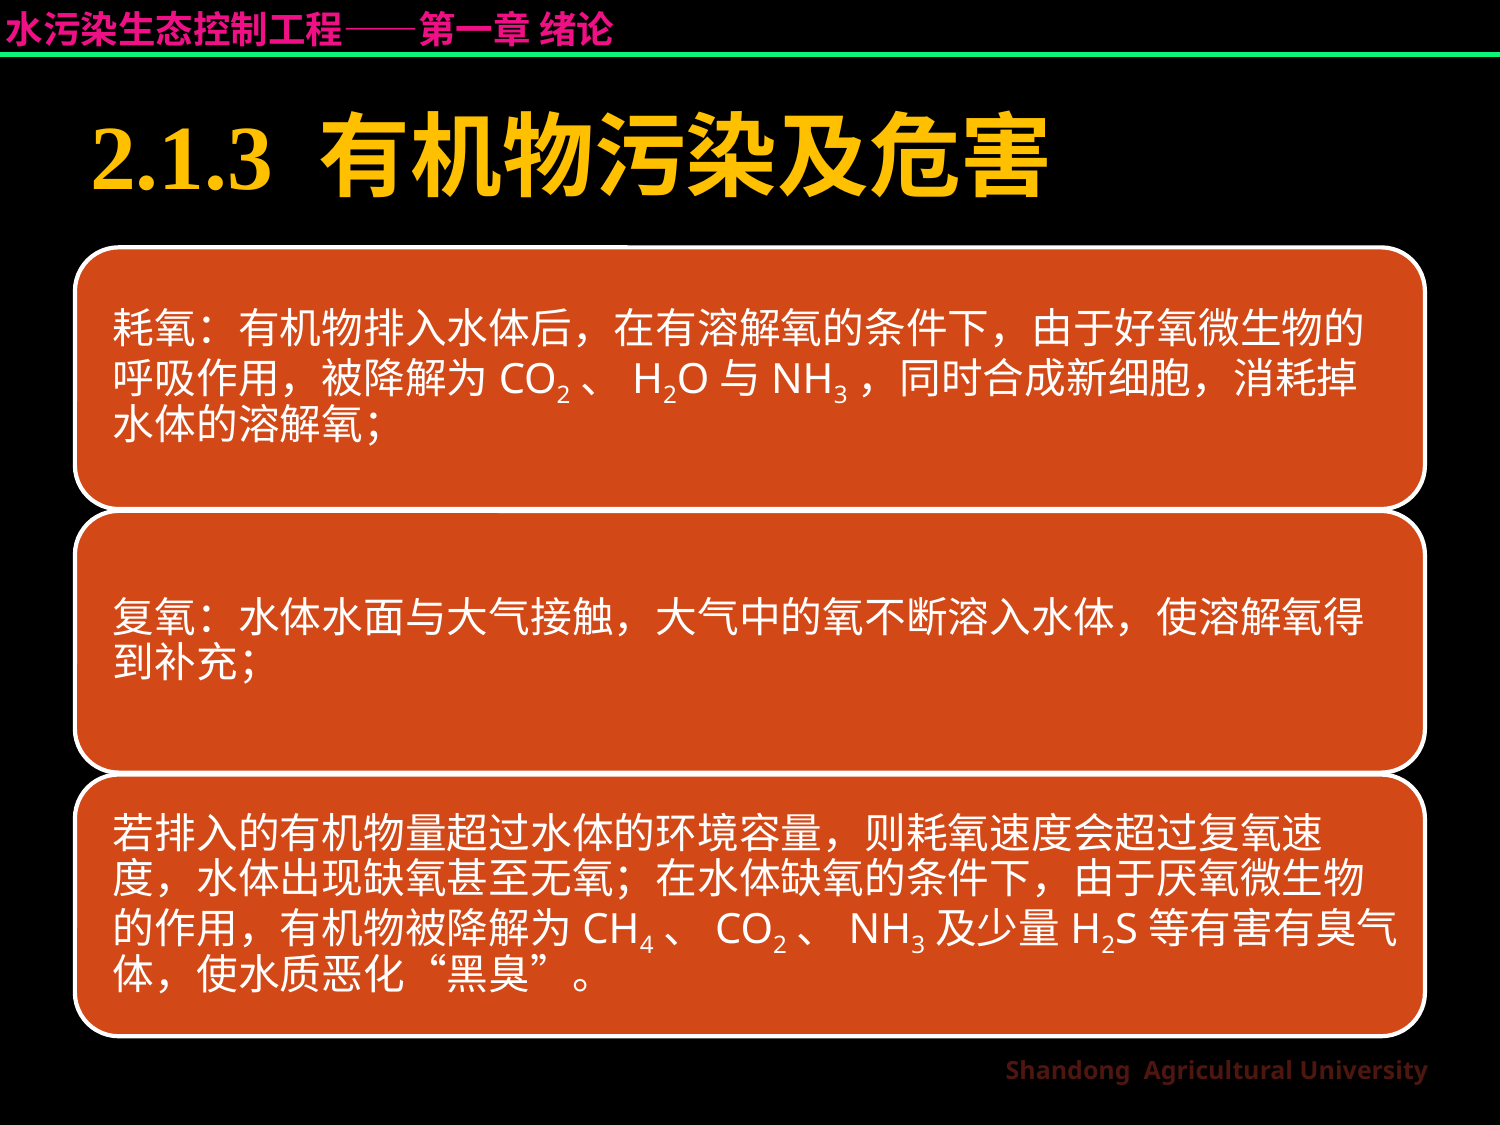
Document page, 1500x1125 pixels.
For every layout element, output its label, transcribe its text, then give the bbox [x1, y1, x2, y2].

title 2.1.3 有机物污染及危害 [75, 59, 1425, 246]
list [74, 246, 1426, 1037]
